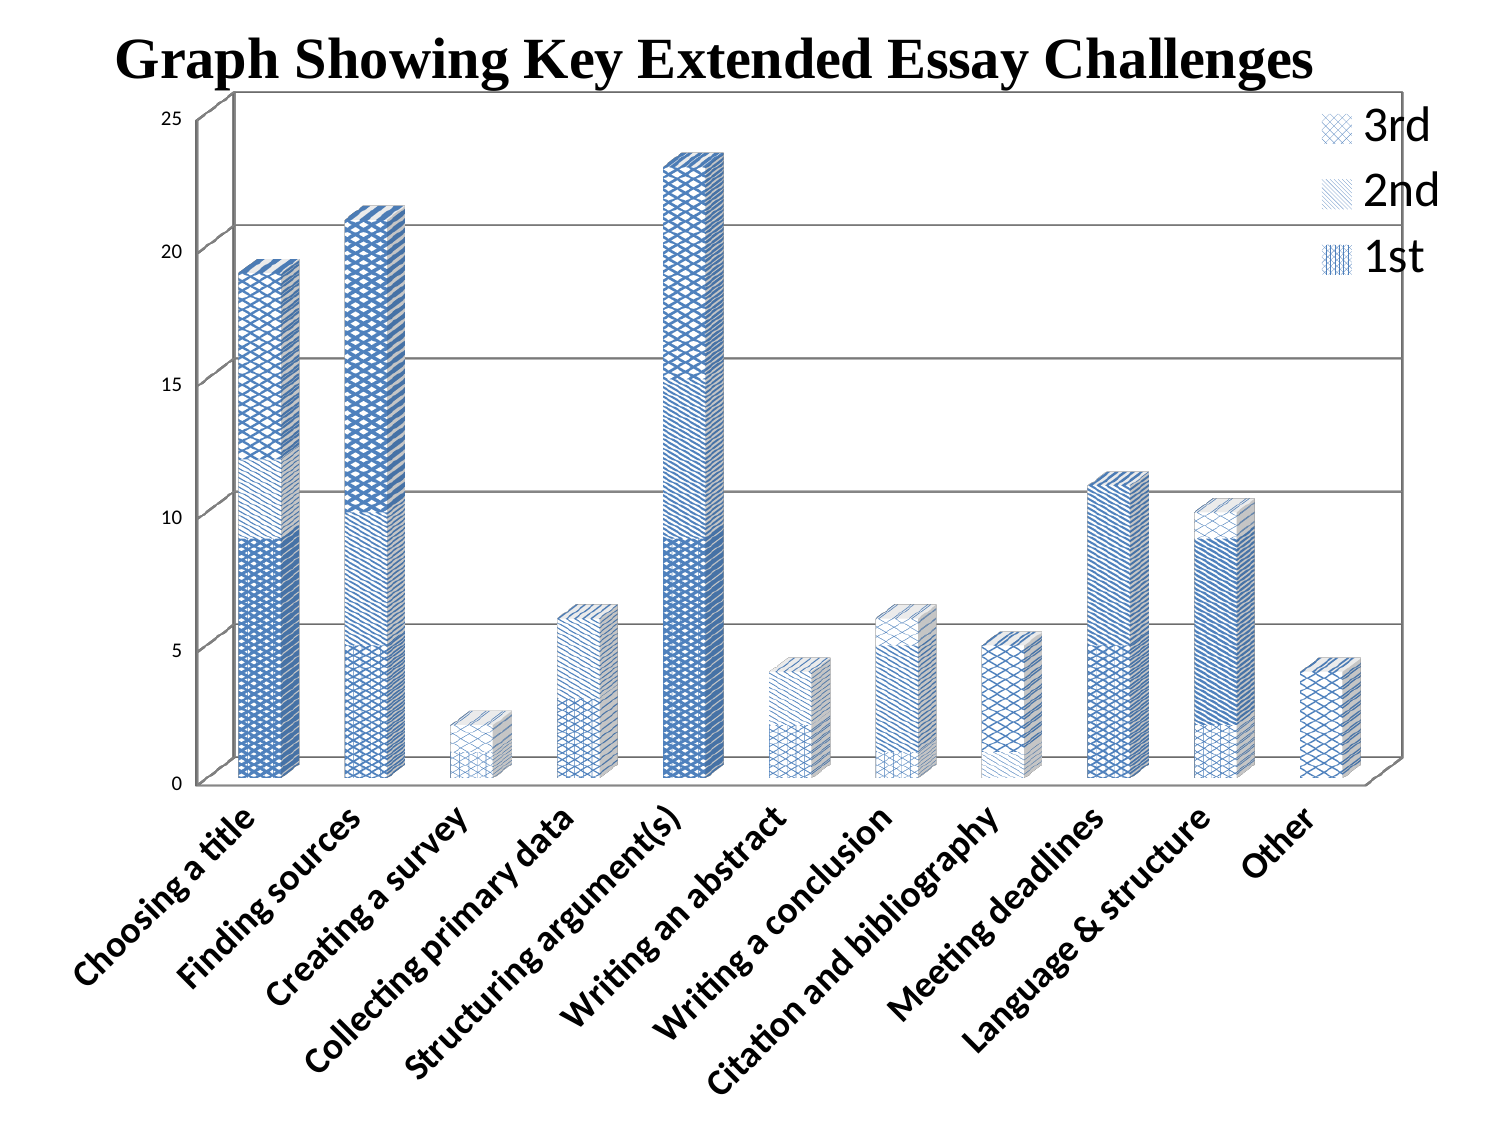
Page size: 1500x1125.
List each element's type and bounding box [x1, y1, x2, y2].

chart [0, 0, 1500, 1125]
